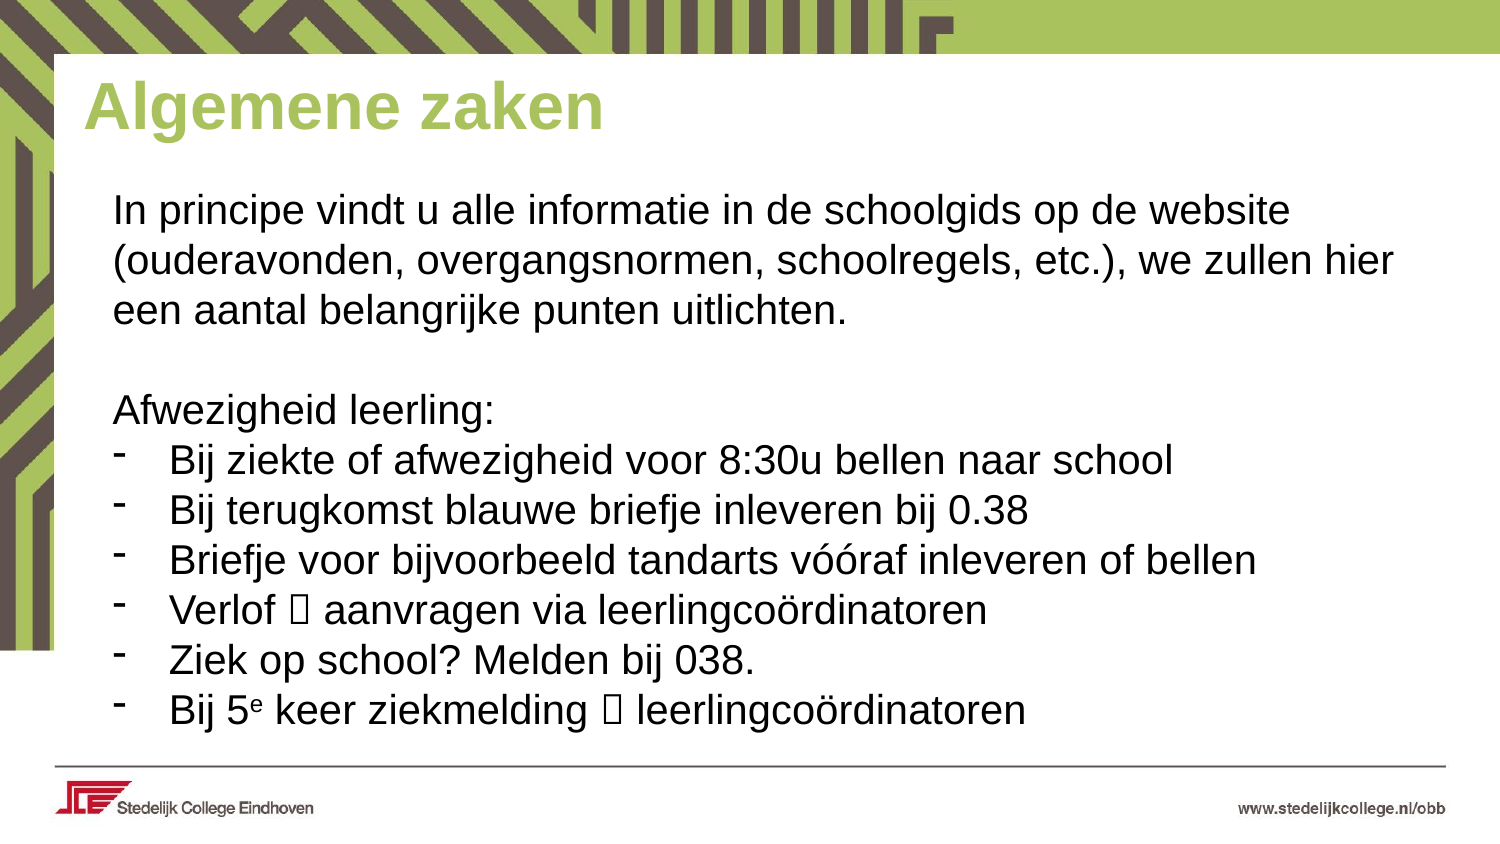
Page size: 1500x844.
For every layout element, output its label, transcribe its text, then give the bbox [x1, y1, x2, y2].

text_box In principe vindt u alle informatie in de schoolgids op de website (ouderavonden, overgangsnormen, schoolregels, etc.), we zullen hier een aantal belangrijke punten uitlichten. Afwezigheid leerling: Bij ziekte of afwezigheid voor 8:30u bellen naar school Bij terugkomst blauwe briefje inleveren bij 0.38 Briefje voor bijvoorbeeld tandarts vóóraf inleveren of bellen Verlof  aanvragen via leerlingcoördinatoren Ziek op school? Melden bij 038. Bij 5e keer ziekmelding  leerlingcoördinatoren [97, 167, 1419, 747]
picture [0, 0, 1500, 844]
list Algemene zaken [68, 70, 1474, 189]
